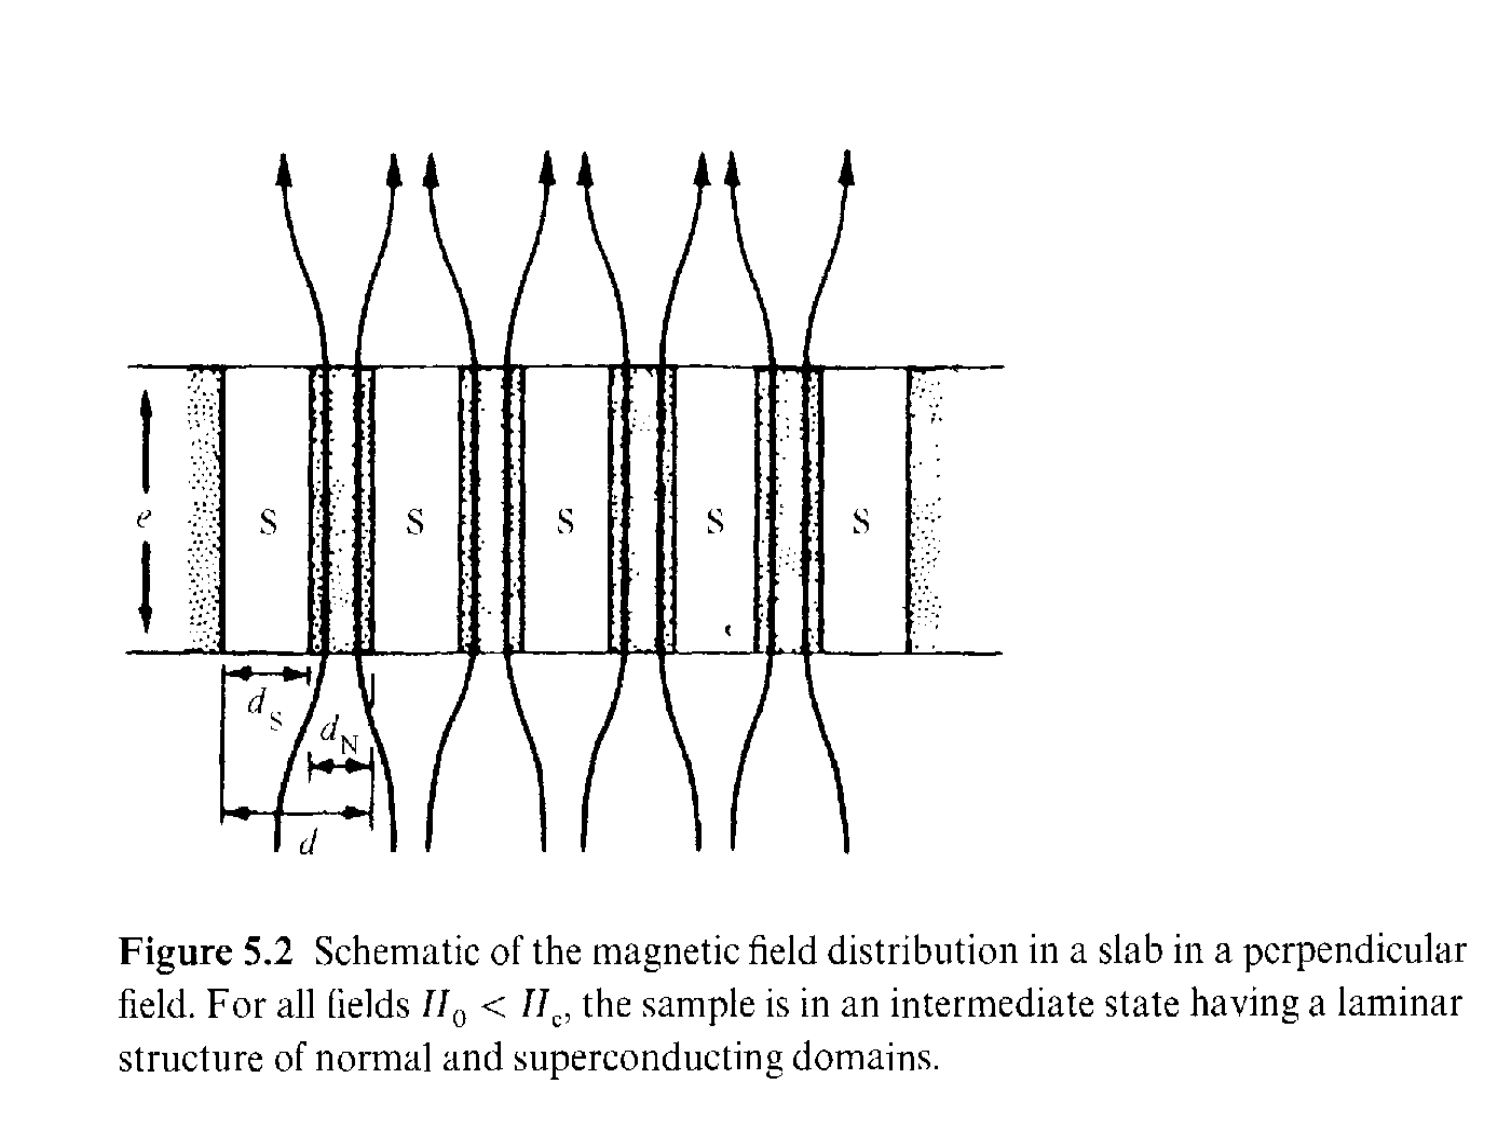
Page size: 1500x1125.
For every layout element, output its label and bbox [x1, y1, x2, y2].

picture [0, 112, 1497, 1088]
